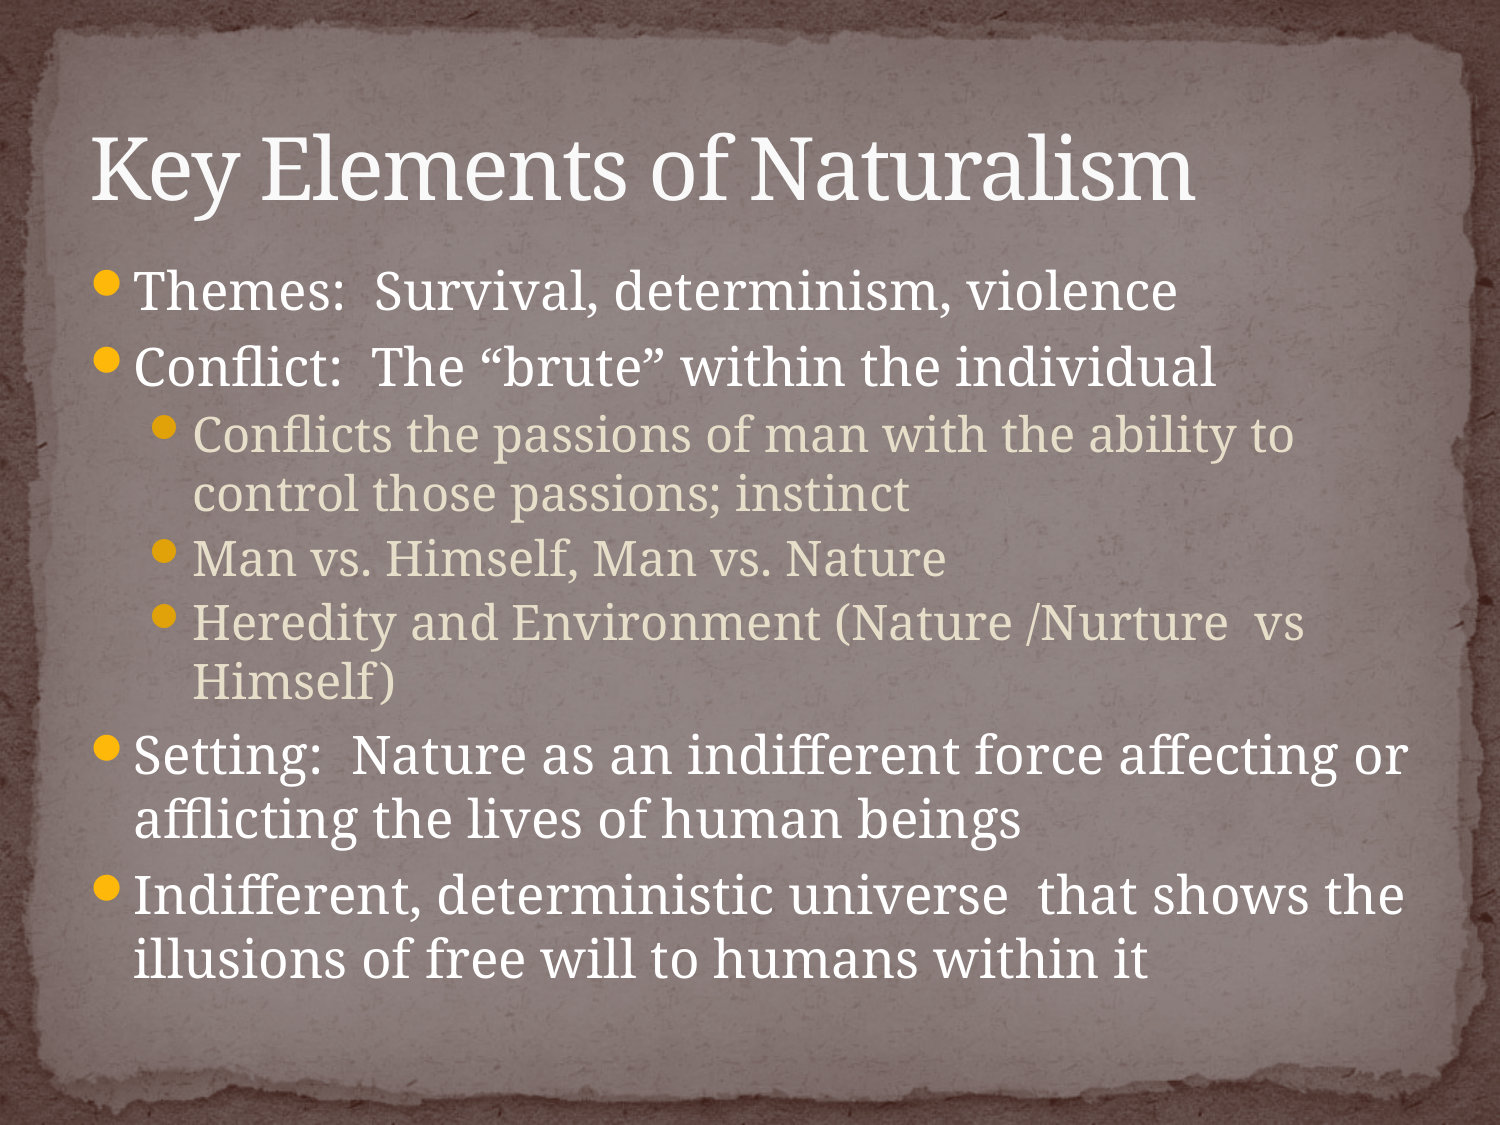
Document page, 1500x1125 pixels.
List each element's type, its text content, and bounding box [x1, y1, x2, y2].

title Key Elements of Naturalism [74, 24, 1425, 225]
list Themes: Survival, determinism, violence Conflict: The “brute” within the individual Conflicts the passions of man with the ability to control those passions; instinct Man vs. Himself, Man vs. Nature Heredity and Environment (Nature /Nurture vs Himself) Setting: Nature as an indifferent force affecting or afflicting the lives of human beings Indifferent, deterministic universe that shows the illusions of free will to humans within it [75, 249, 1425, 1000]
